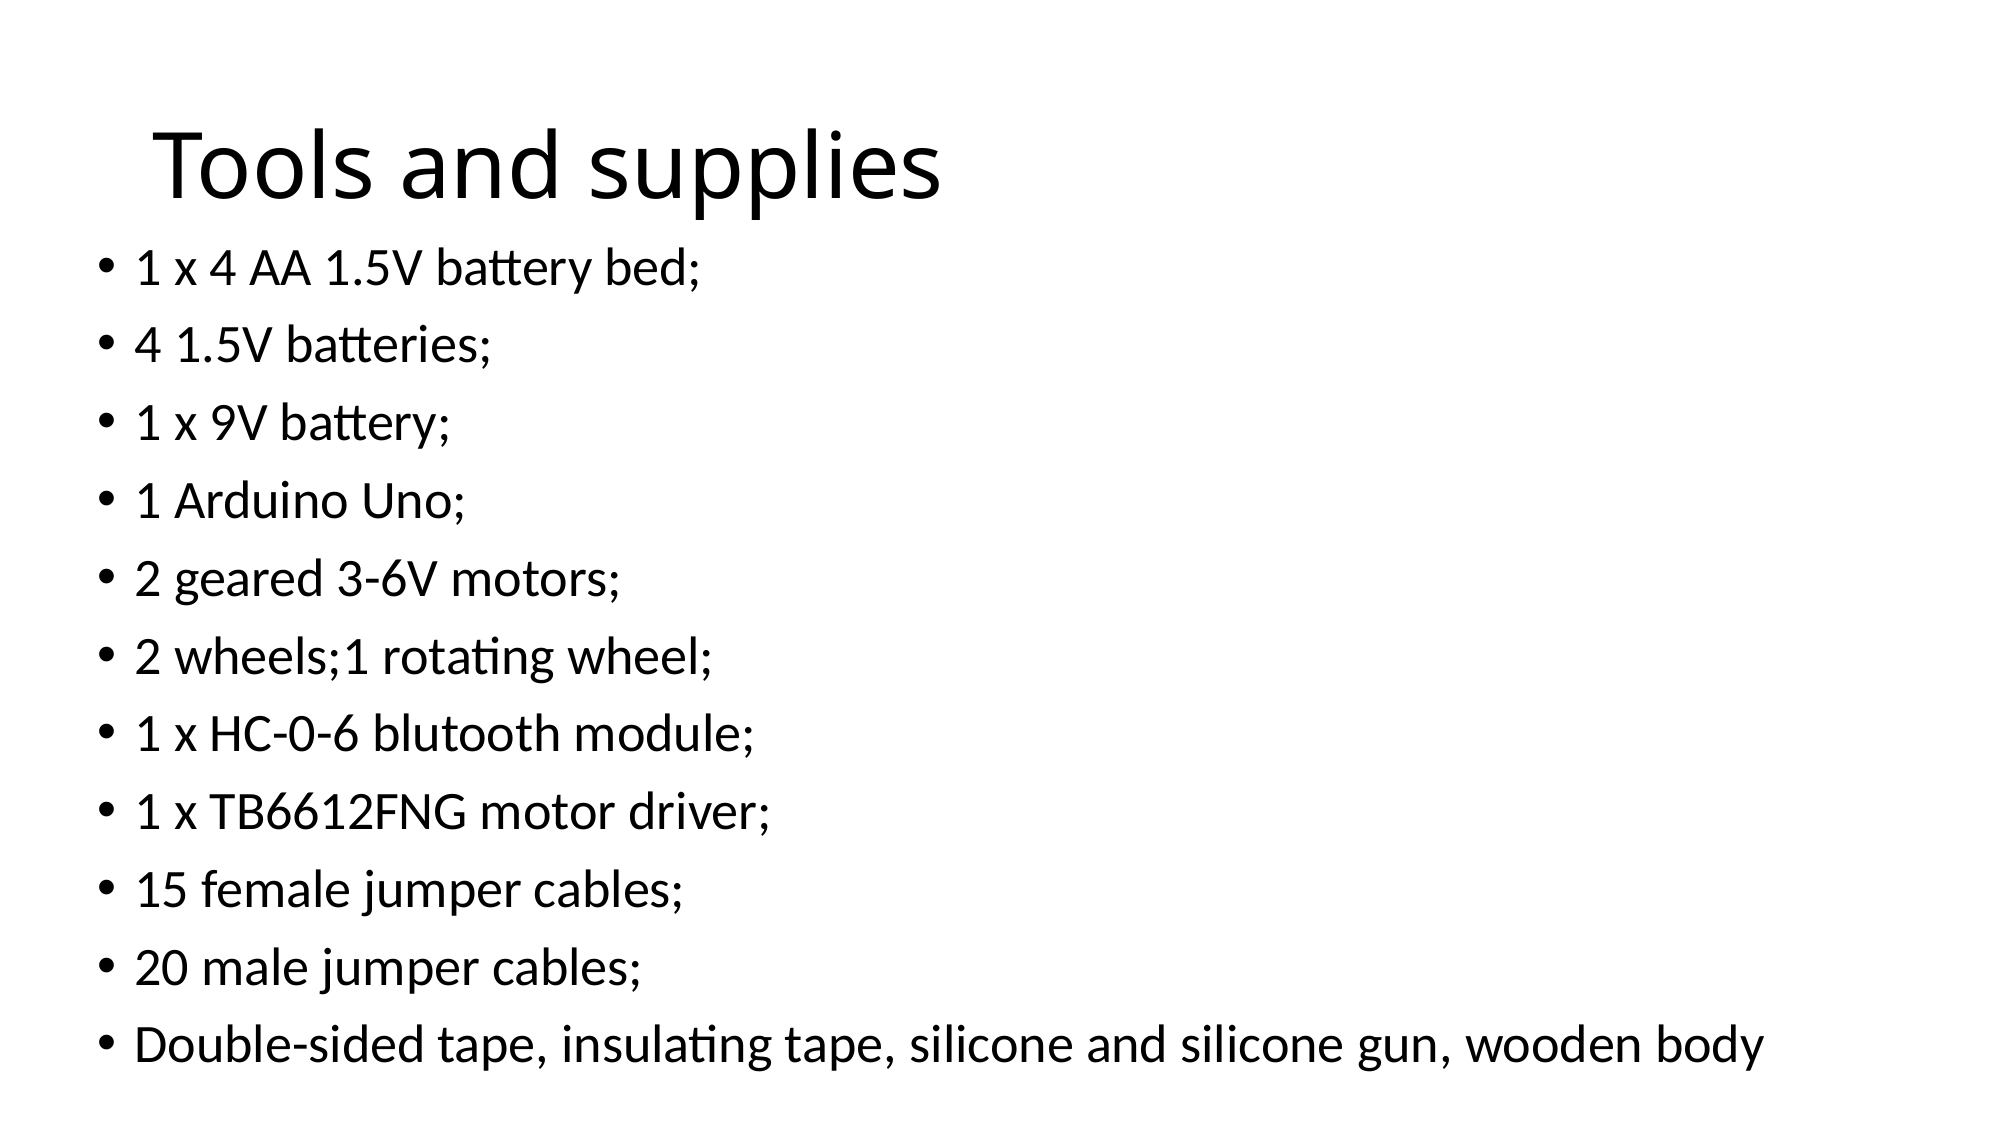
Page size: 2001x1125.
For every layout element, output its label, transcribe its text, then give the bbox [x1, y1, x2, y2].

list 1 x 4 AA 1.5V battery bed; 4 1.5V batteries; 1 x 9V battery; 1 Arduino Uno; 2 geared 3-6V motors; 2 wheels;1 rotating wheel; 1 x HC-0-6 blutooth module; 1 x TB6612FNG motor driver; 15 female jumper cables; 20 male jumper cables; Double-sided tape, insulating tape, silicone and silicone gun, wooden body [82, 231, 1967, 1086]
title Tools and supplies [137, 59, 1863, 231]
